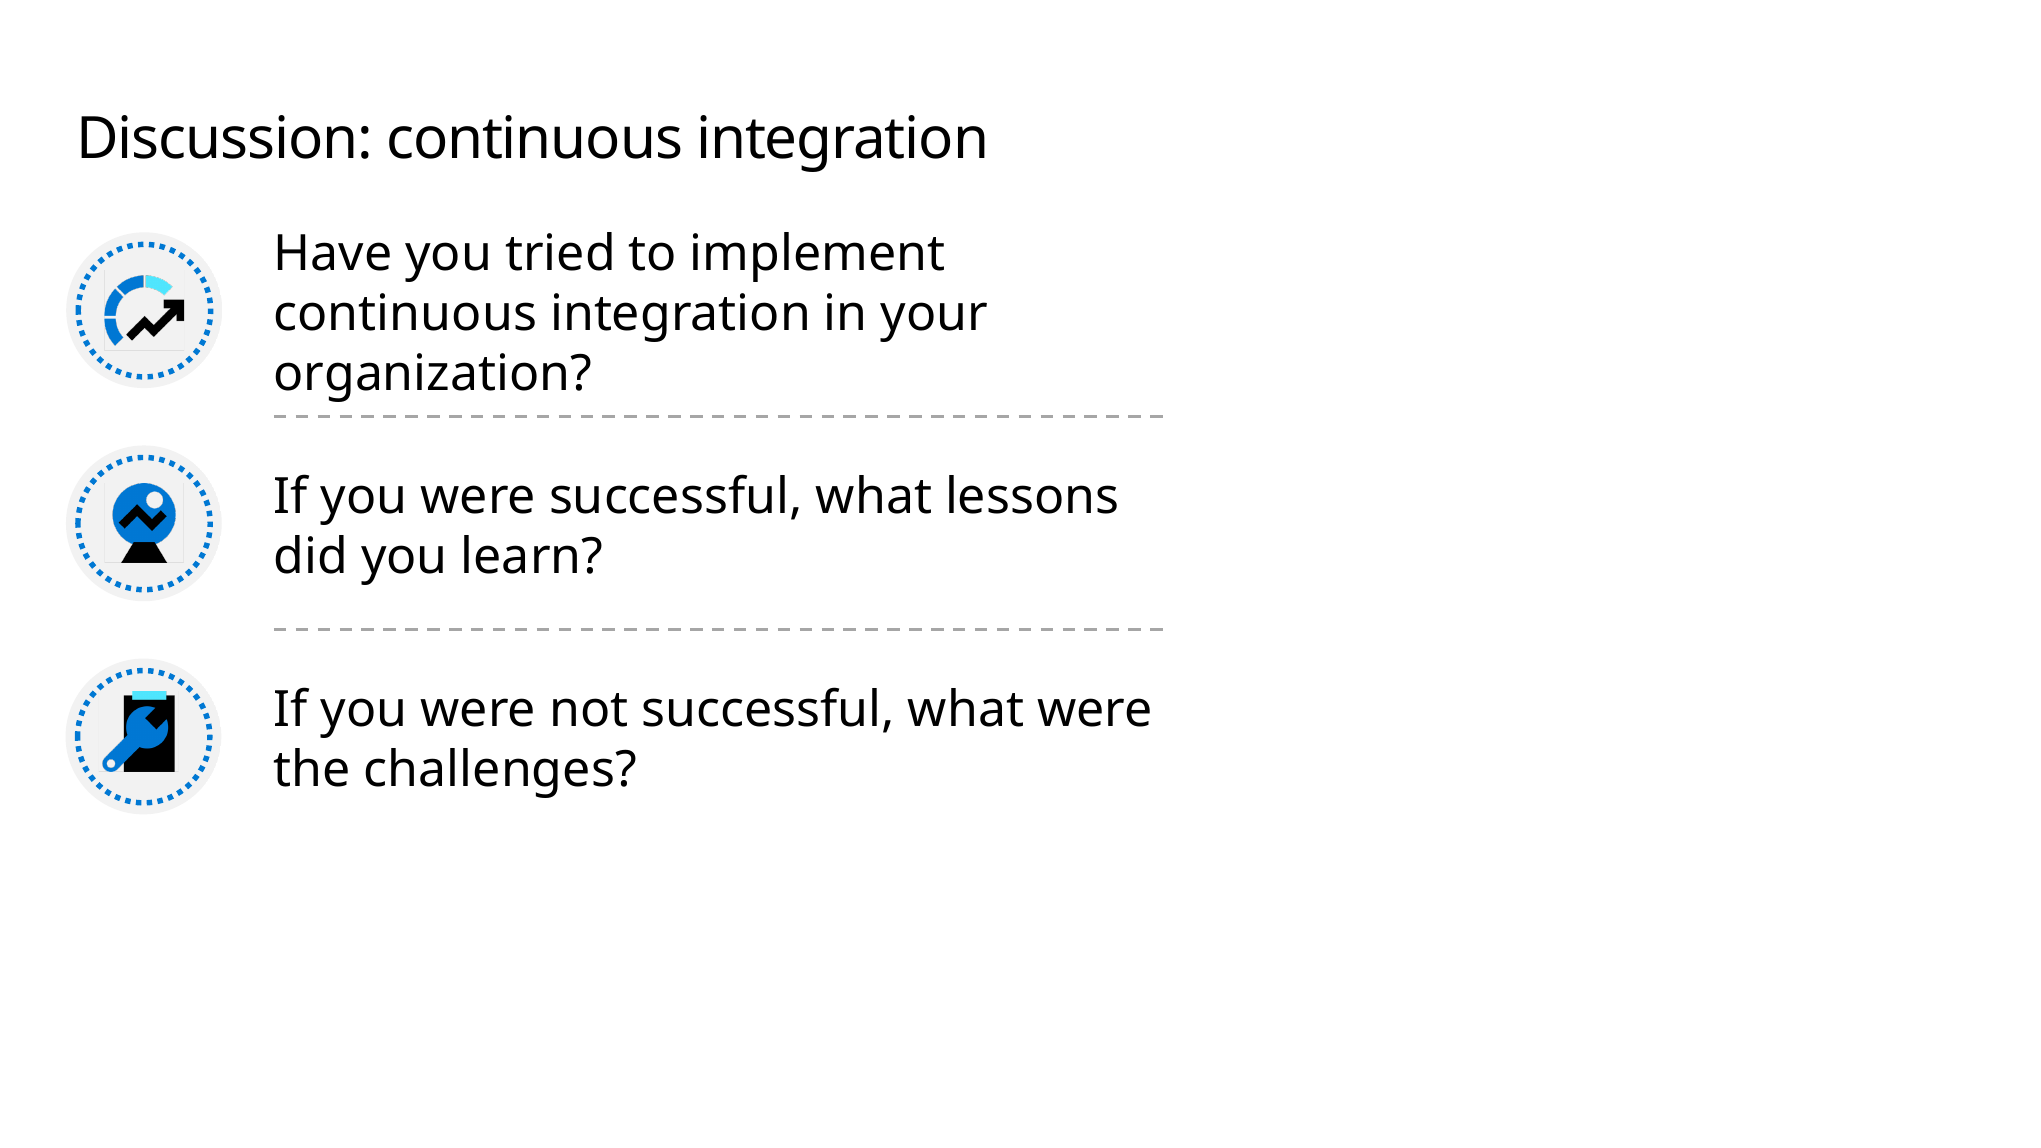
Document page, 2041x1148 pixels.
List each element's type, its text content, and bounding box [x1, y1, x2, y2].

text_box If you were successful, what lessons did you learn? [273, 463, 1169, 584]
text_box If you were not successful, what were the challenges? [273, 690, 1169, 782]
picture [65, 658, 222, 815]
title Discussion: continuous integration [76, 103, 1969, 172]
picture [65, 444, 222, 602]
text_box Have you tried to implement continuous integration in your organization? [273, 264, 1169, 356]
picture [65, 231, 223, 389]
